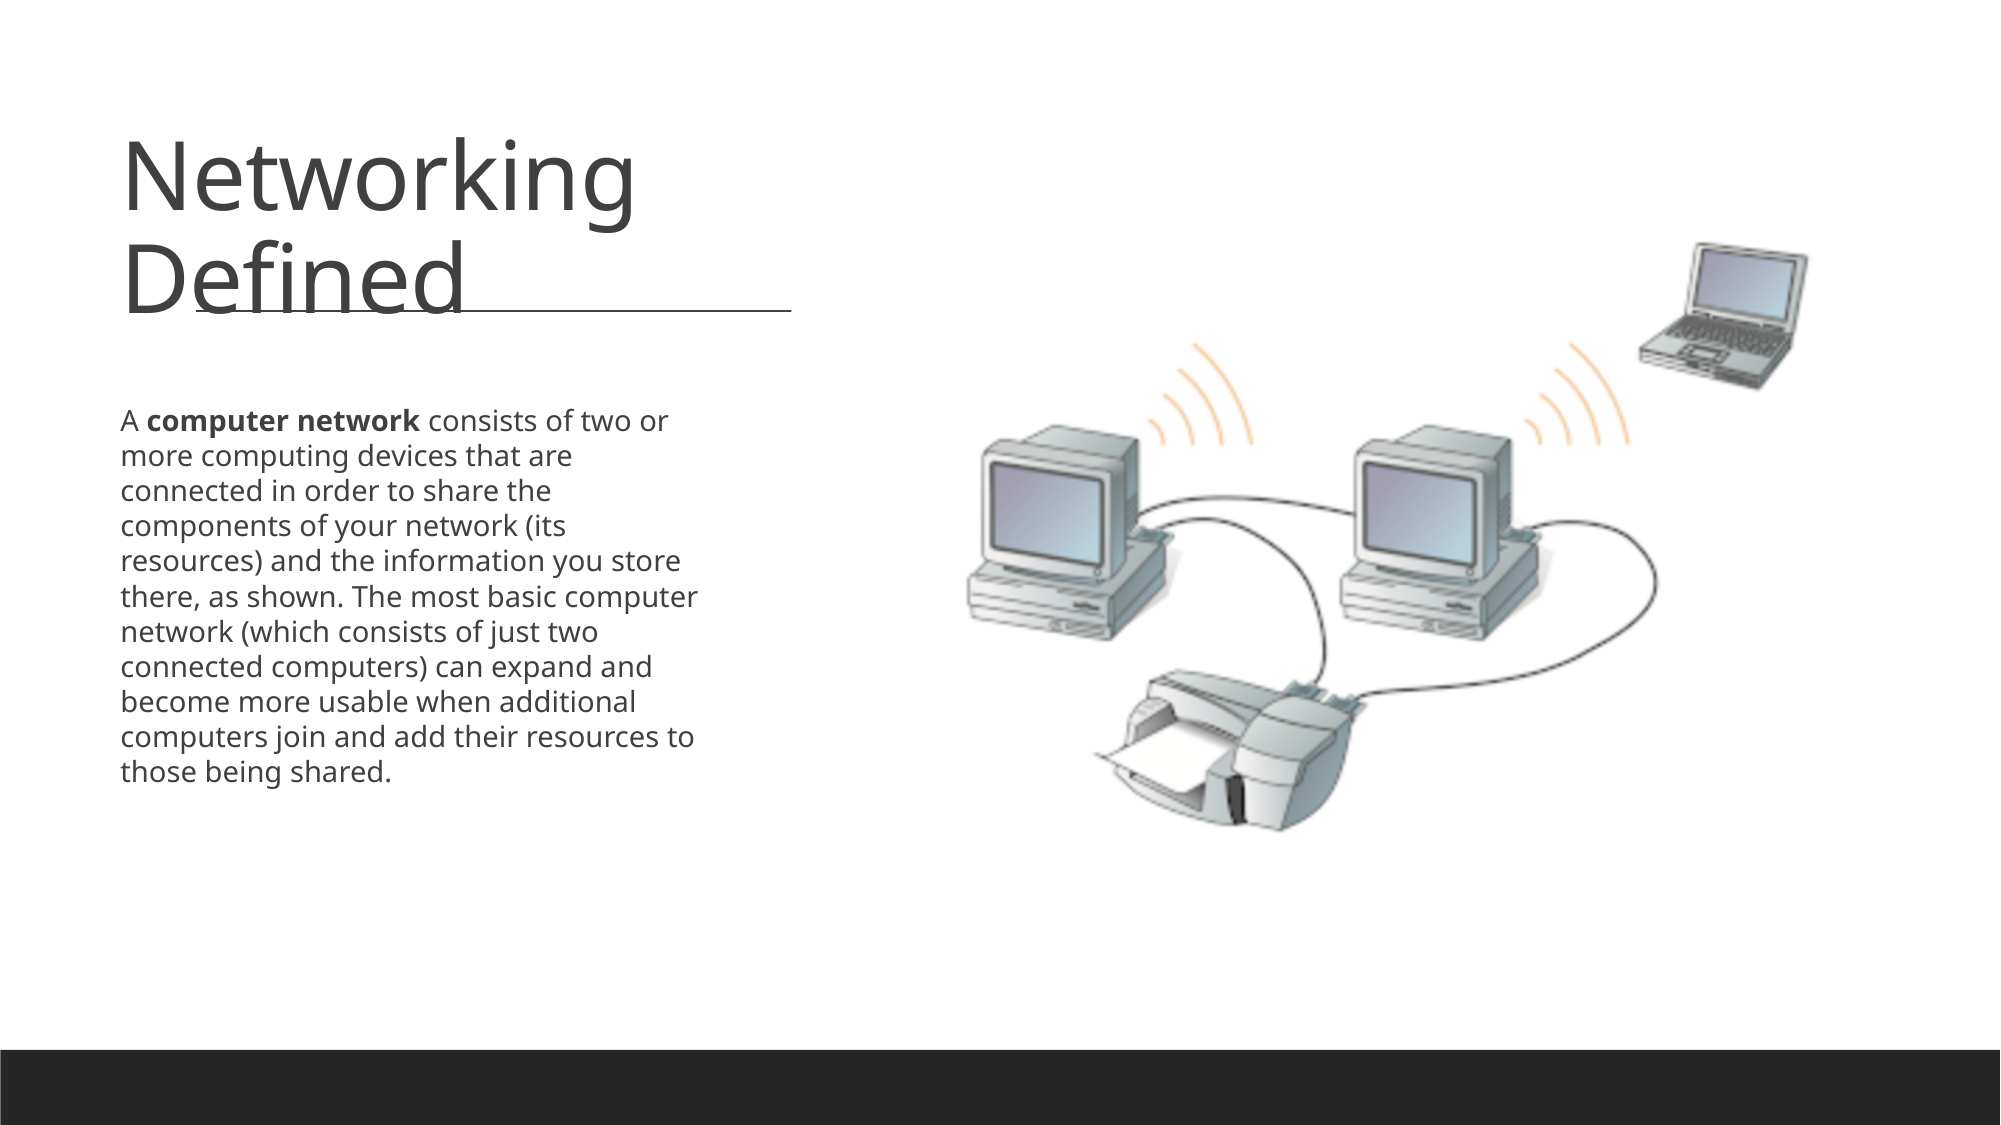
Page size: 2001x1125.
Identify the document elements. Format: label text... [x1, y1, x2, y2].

list A computer network consists of two or more computing devices that are connected in order to share the components of your network (its resources) and the information you store there, as shown. The most basic computer network (which consists of just two connected computers) can expand and become more usable when additional computers join and add their resources to those being shared. [105, 394, 711, 963]
title Networking Defined [105, 104, 711, 343]
picture [790, 151, 1926, 923]
